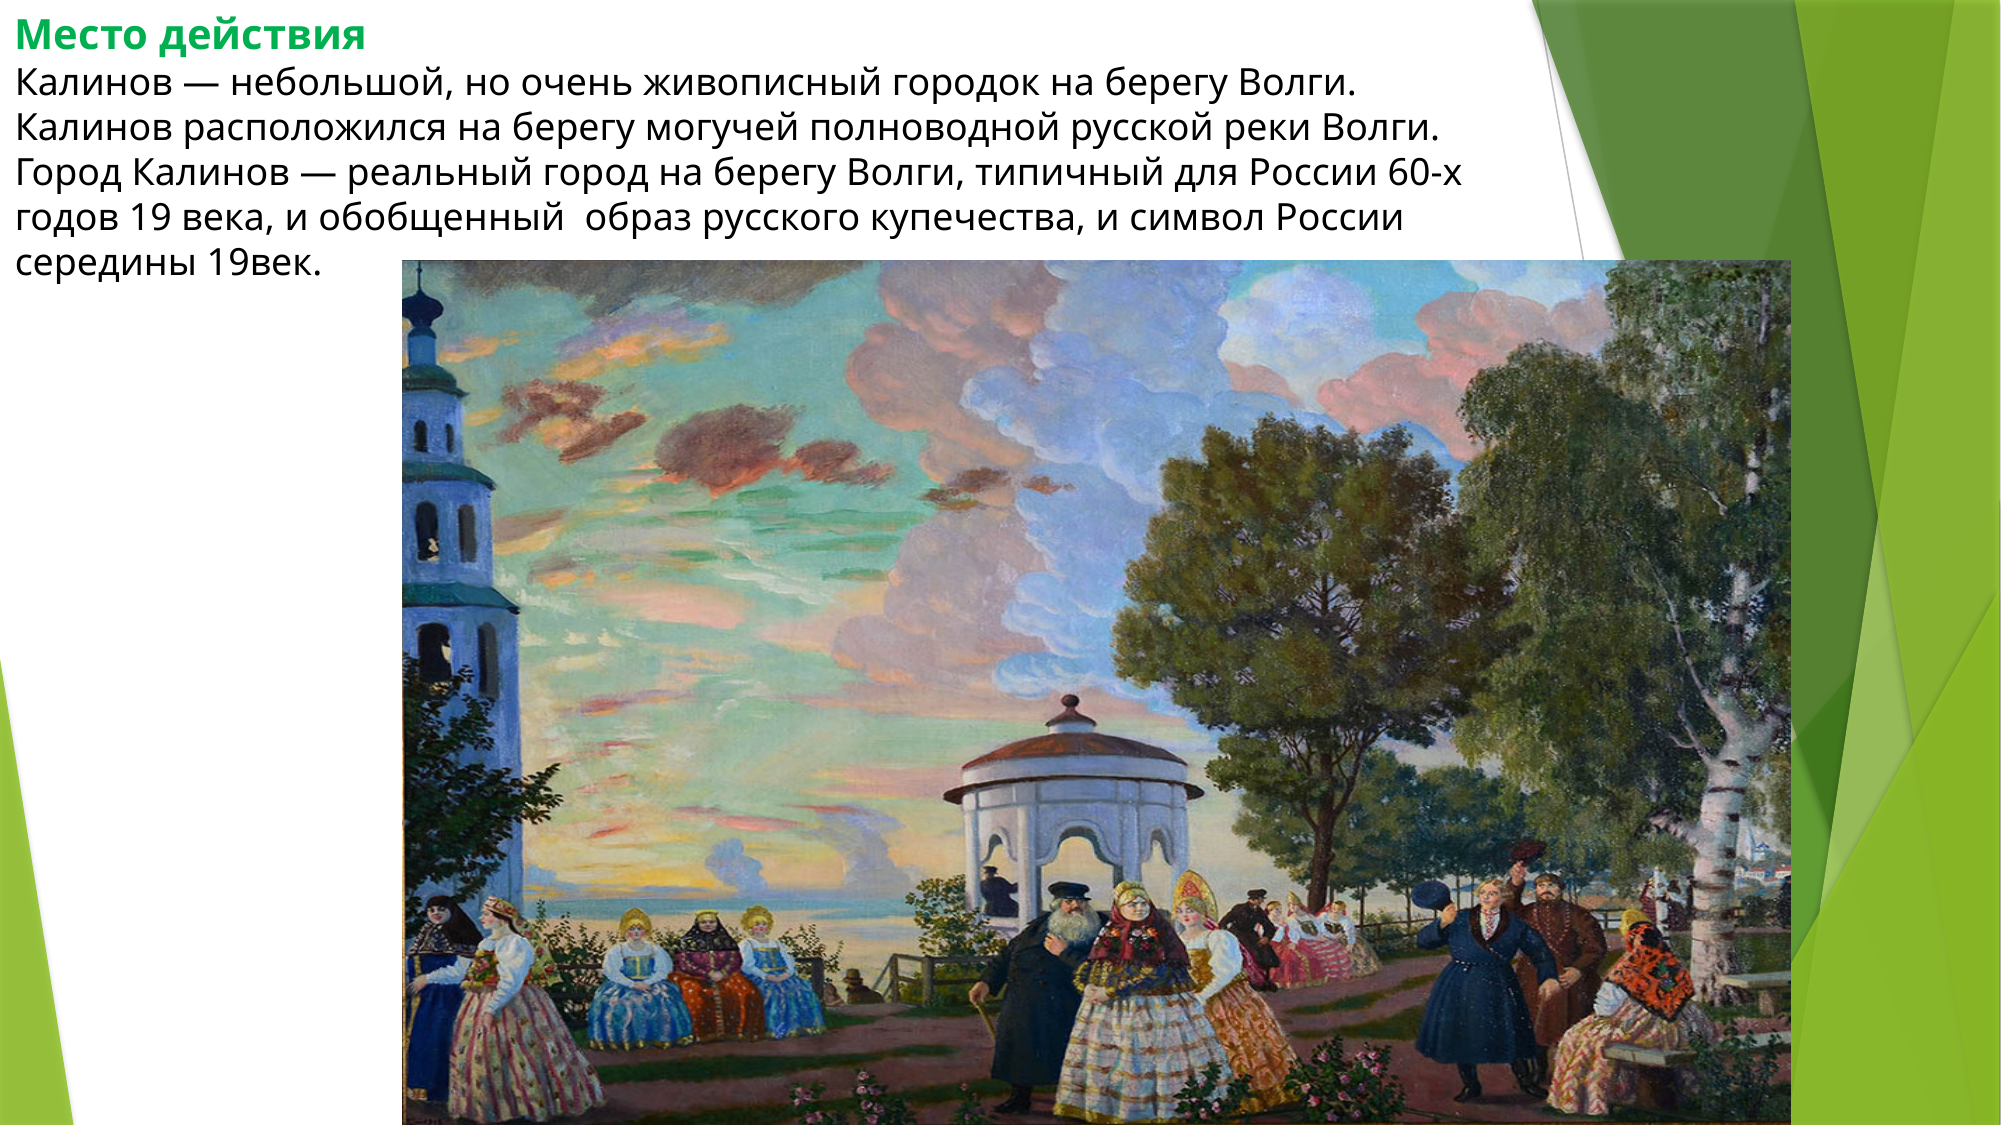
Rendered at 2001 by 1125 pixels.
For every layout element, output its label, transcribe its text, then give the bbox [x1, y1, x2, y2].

picture [401, 259, 1791, 1125]
text_box Место действия Калинов — небольшой, но очень живописный городок на берегу Волги. Калинов расположился на берегу могучей полноводной русской реки Волги. Город Калинов — реальный город на берегу Волги, типичный для России 60-х годов 19 века, и обобщенный образ русского купечества, и символ России середины 19век. [0, 0, 1534, 290]
